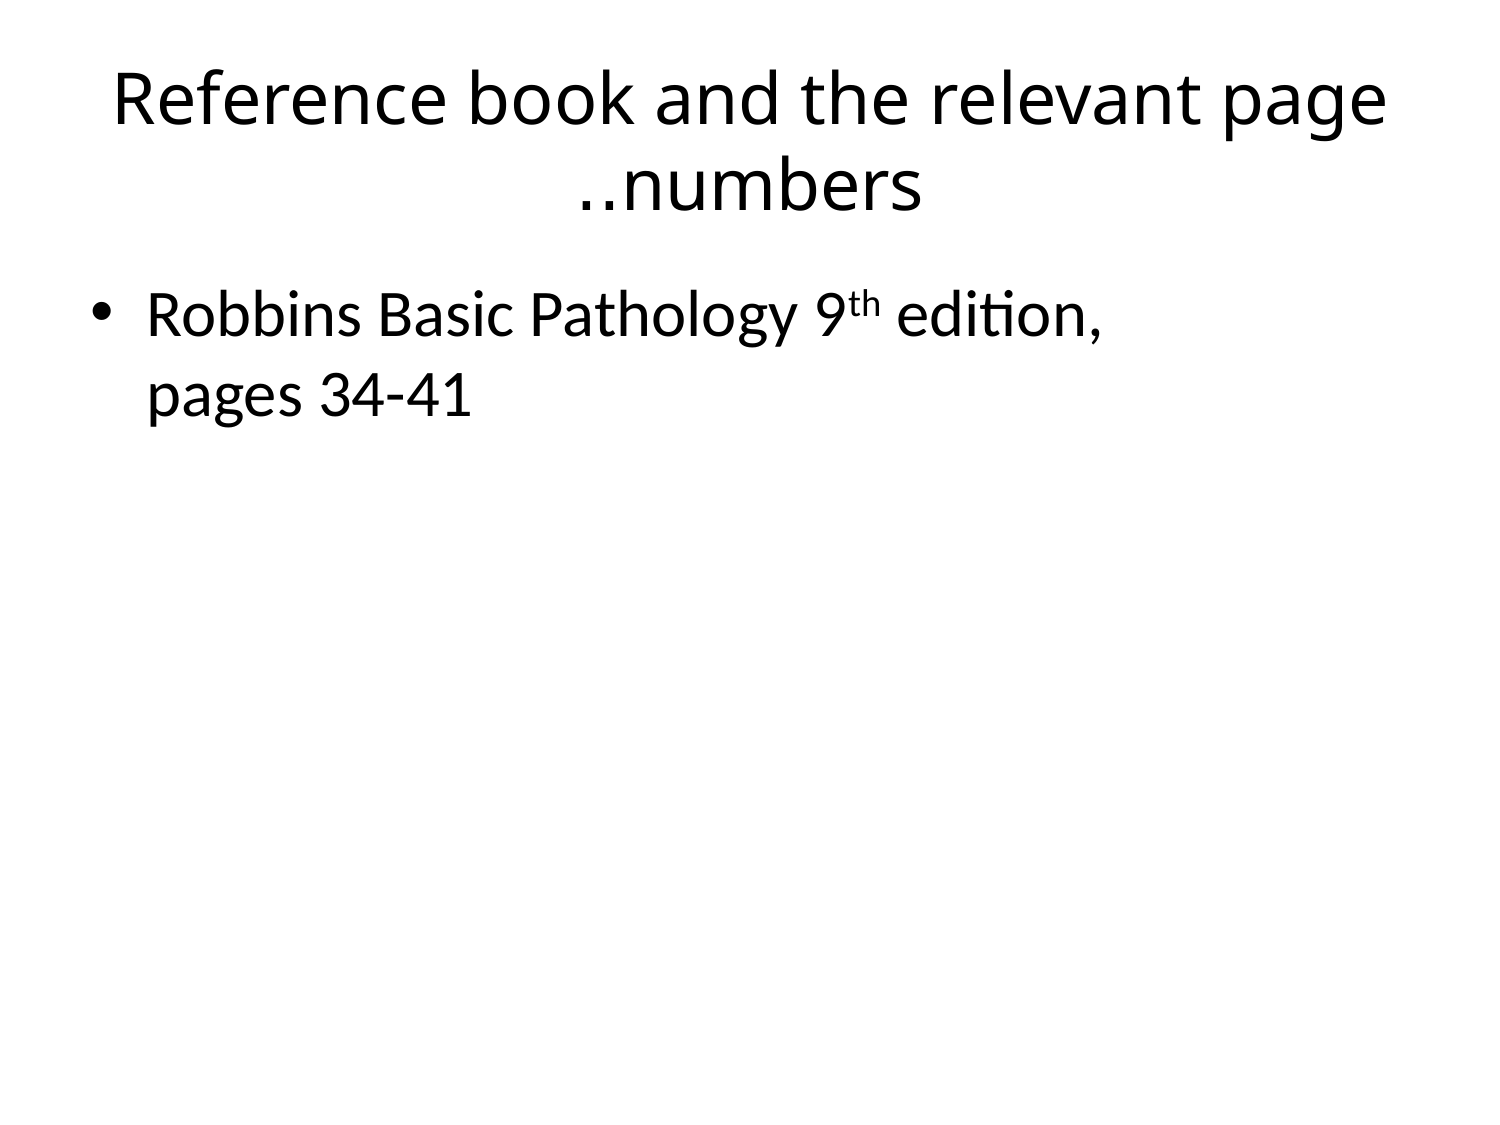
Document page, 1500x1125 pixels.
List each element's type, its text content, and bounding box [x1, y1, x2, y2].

list Robbins Basic Pathology 9th edition, pages 34-41 [75, 262, 1425, 1005]
title Reference book and the relevant page numbers.. [75, 45, 1425, 233]
